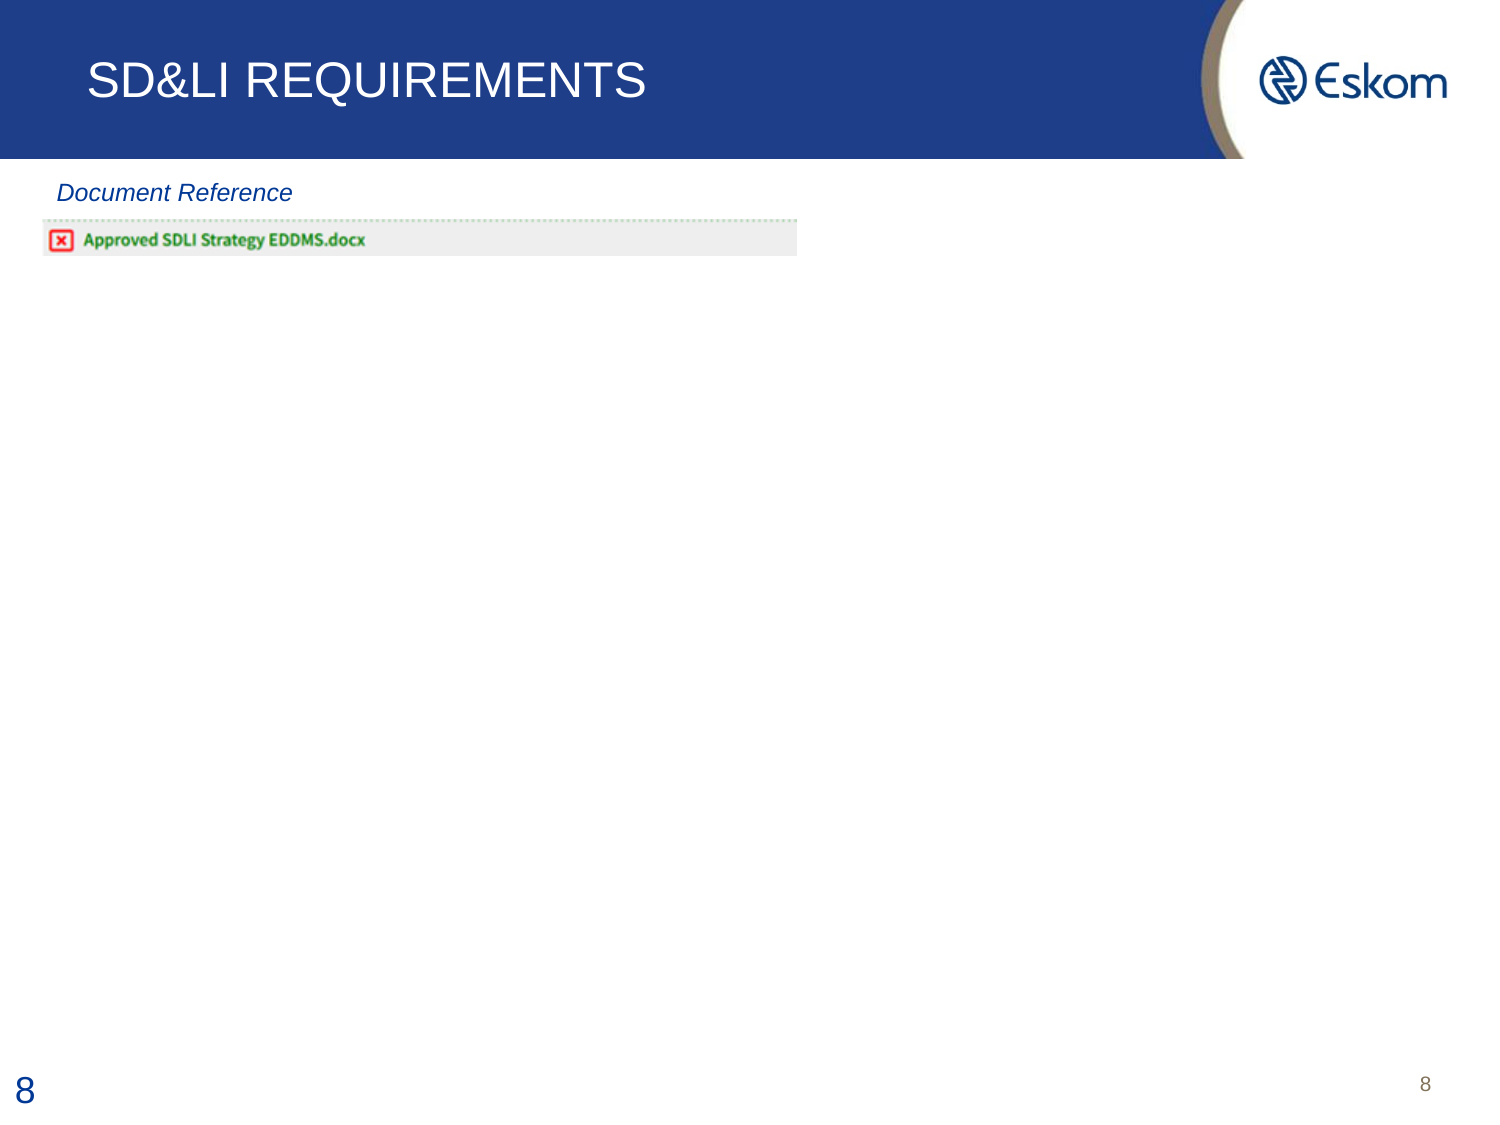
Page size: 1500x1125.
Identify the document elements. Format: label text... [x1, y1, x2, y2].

slide_number 8 [0, 1058, 286, 1103]
picture [1257, 55, 1450, 105]
text_box Document Reference [41, 168, 309, 214]
title SD&LI REQUIREMENTS [71, 27, 1142, 137]
picture [0, 0, 1246, 159]
picture [41, 219, 797, 257]
